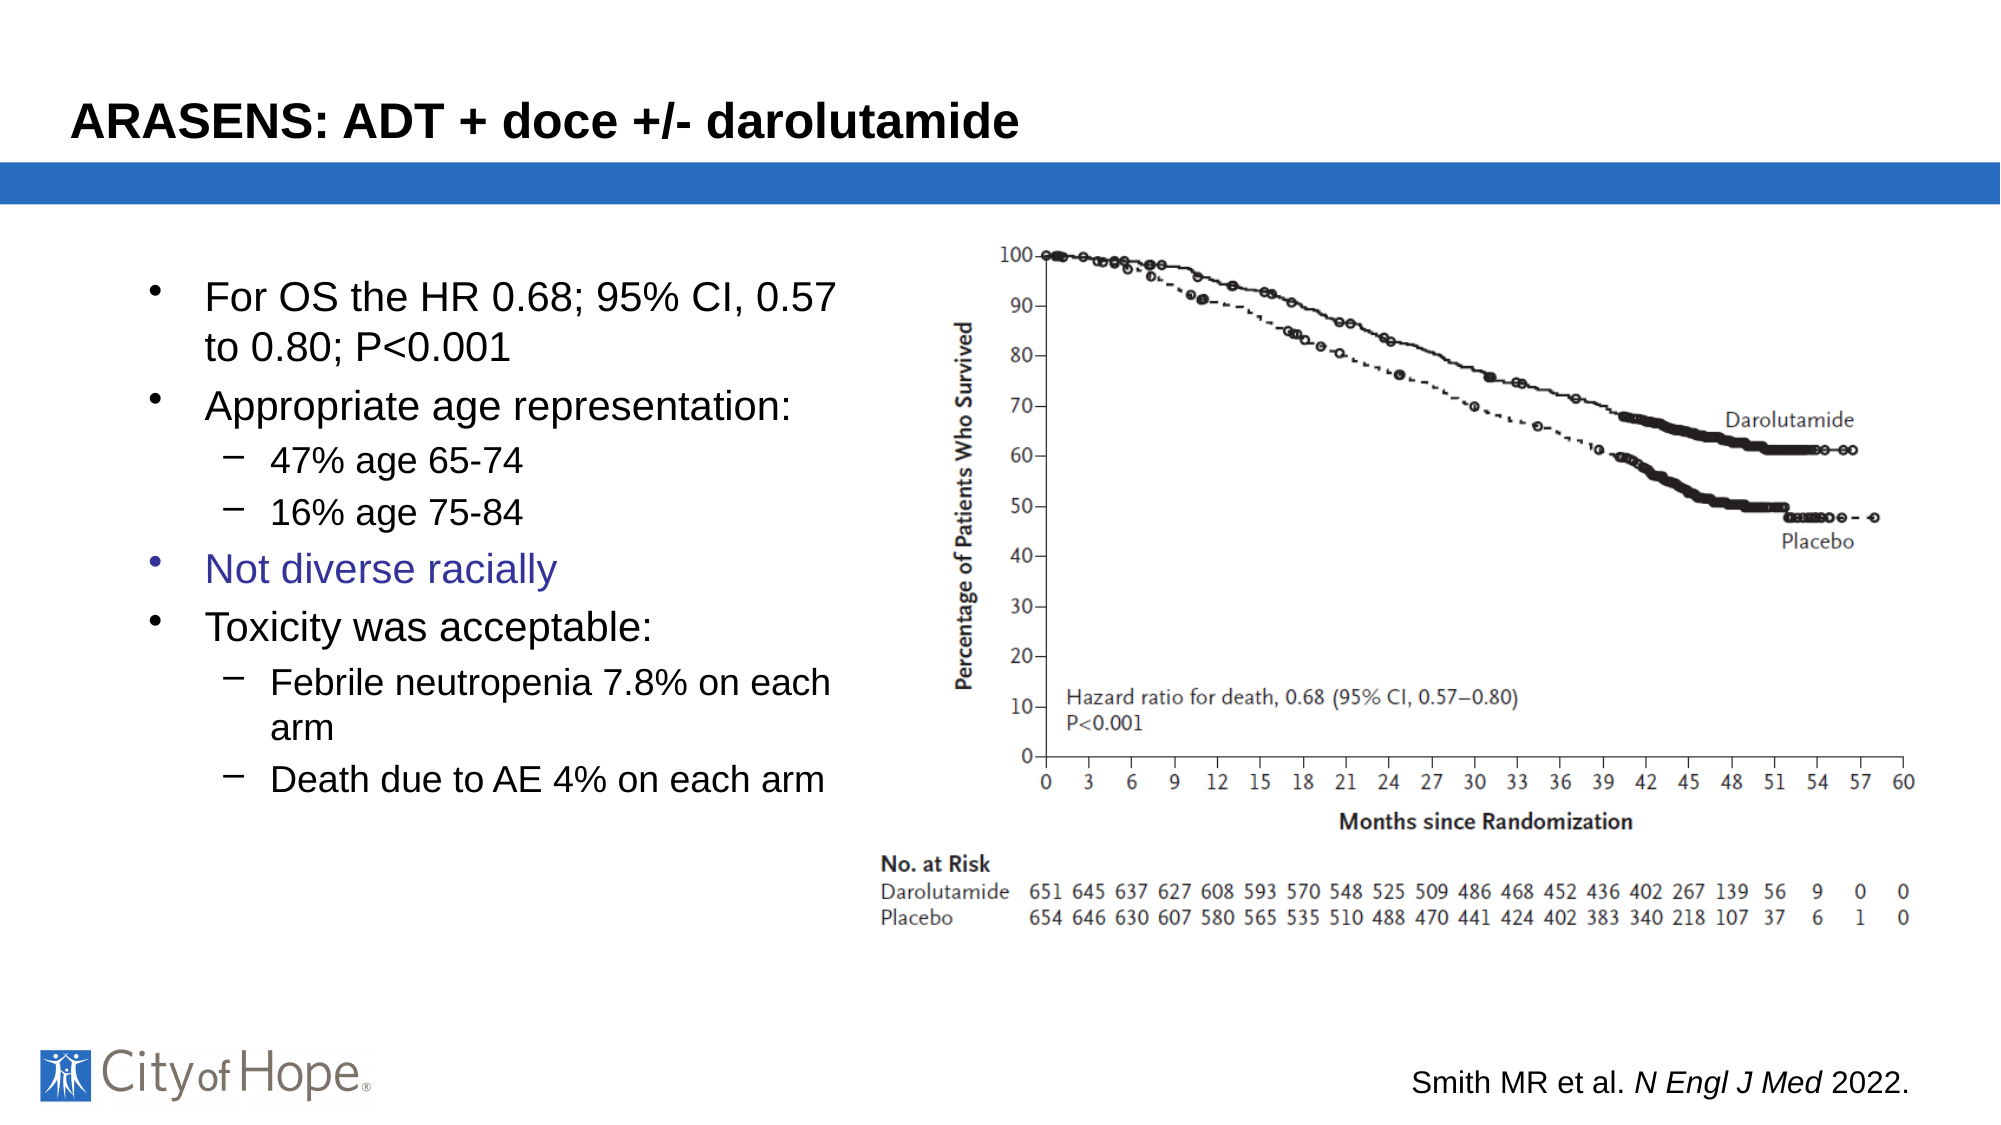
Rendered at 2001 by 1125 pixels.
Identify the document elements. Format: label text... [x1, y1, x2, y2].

picture [36, 1039, 376, 1112]
title ARASENS: ADT + doce +/- darolutamide [54, 69, 1922, 168]
list For OS the HR 0.68; 95% CI, 0.57 to 0.80; P<0.001 Appropriate age representation: 47% age 65-74 16% age 75-84 Not diverse racially Toxicity was acceptable: Febrile neutropenia 7.8% on each arm Death due to AE 4% on each arm [133, 262, 891, 1014]
picture [869, 222, 1924, 939]
text_box Smith MR et al. N Engl J Med 2022. [1396, 1055, 1947, 1108]
